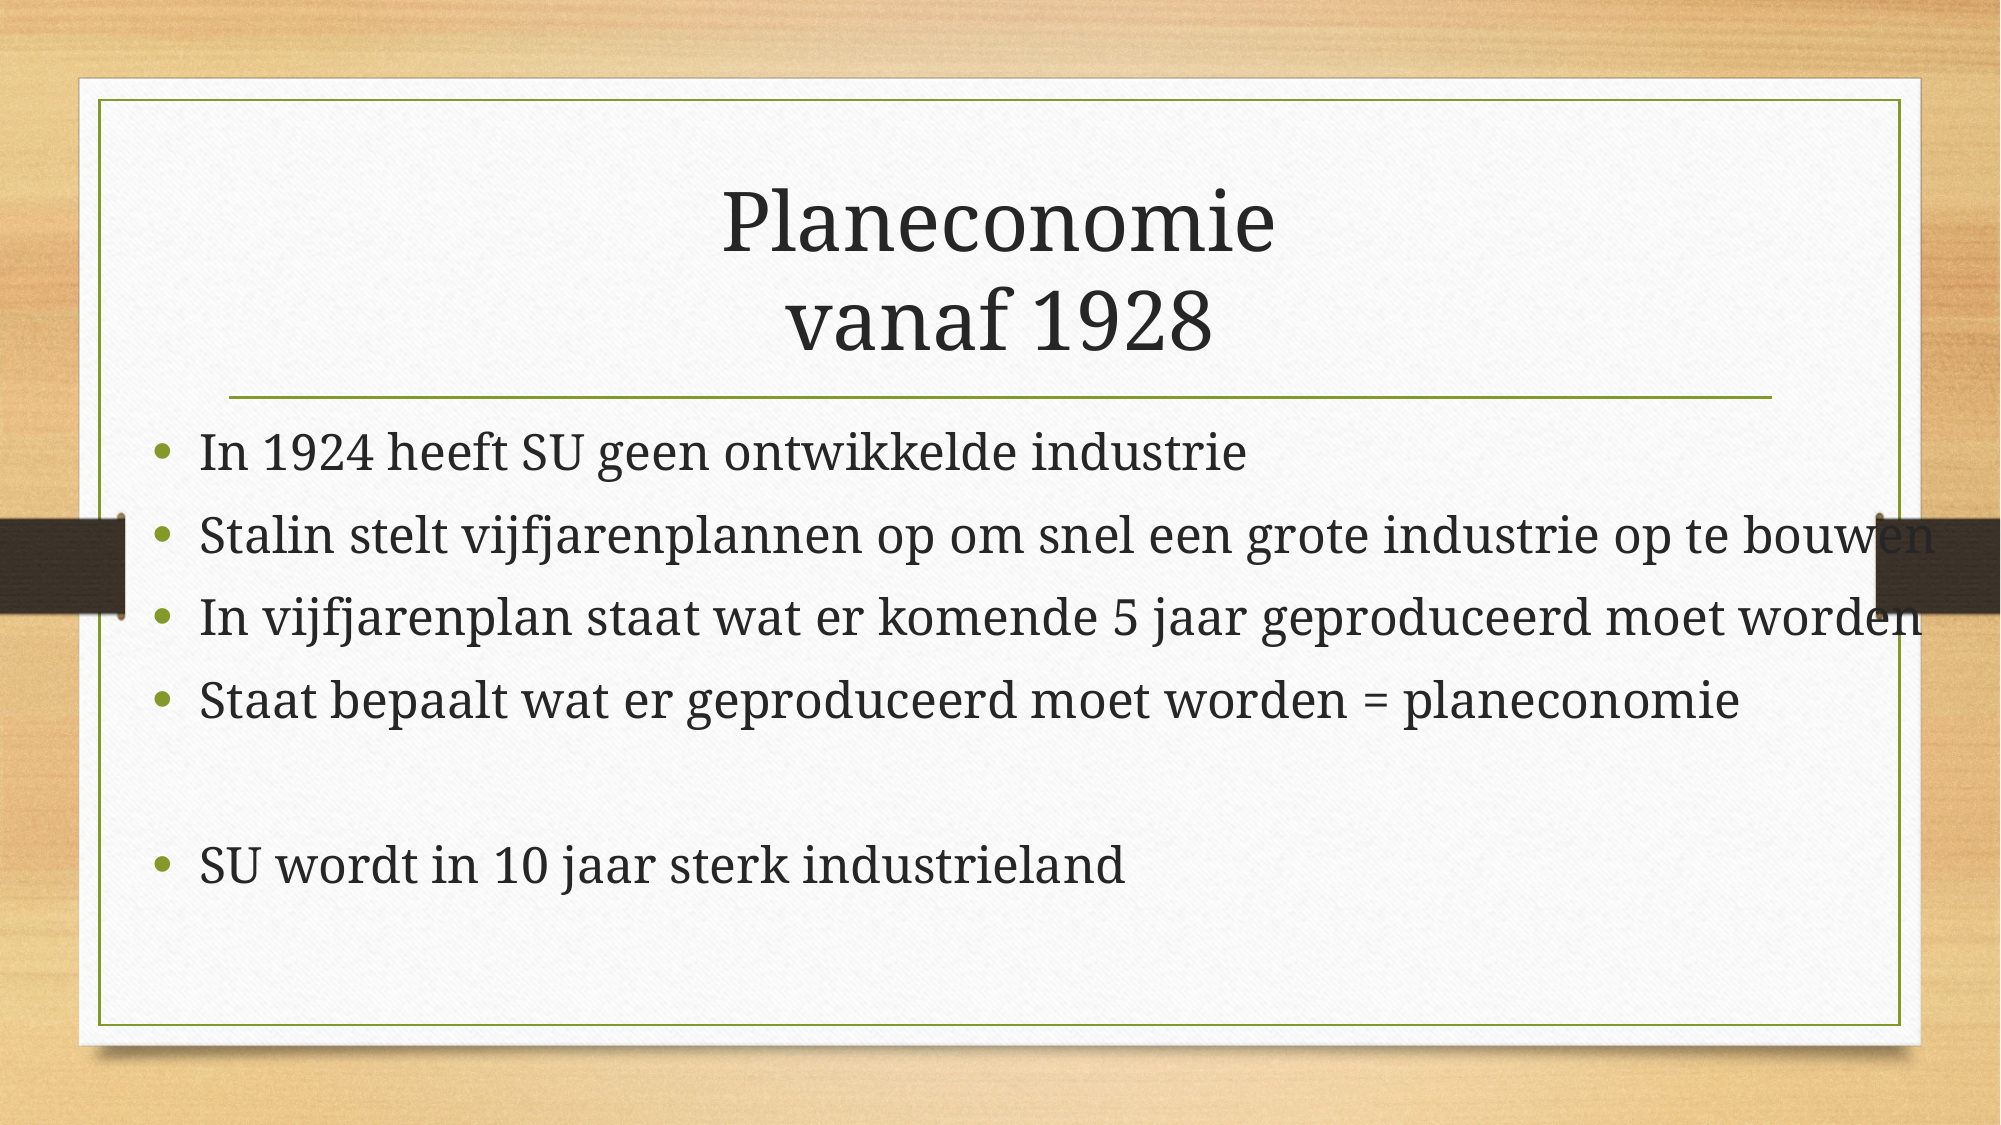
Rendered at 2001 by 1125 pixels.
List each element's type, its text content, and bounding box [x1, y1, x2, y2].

picture [0, 0, 2001, 1125]
list In 1924 heeft SU geen ontwikkelde industrie Stalin stelt vijfjarenplannen op om snel een grote industrie op te bouwen In vijfjarenplan staat wat er komende 5 jaar geproduceerd moet worden Staat bepaalt wat er geproduceerd moet worden = planeconomie SU wordt in 10 jaar sterk industrieland [137, 413, 2000, 1014]
title Planeconomie vanaf 1928 [212, 161, 1788, 375]
